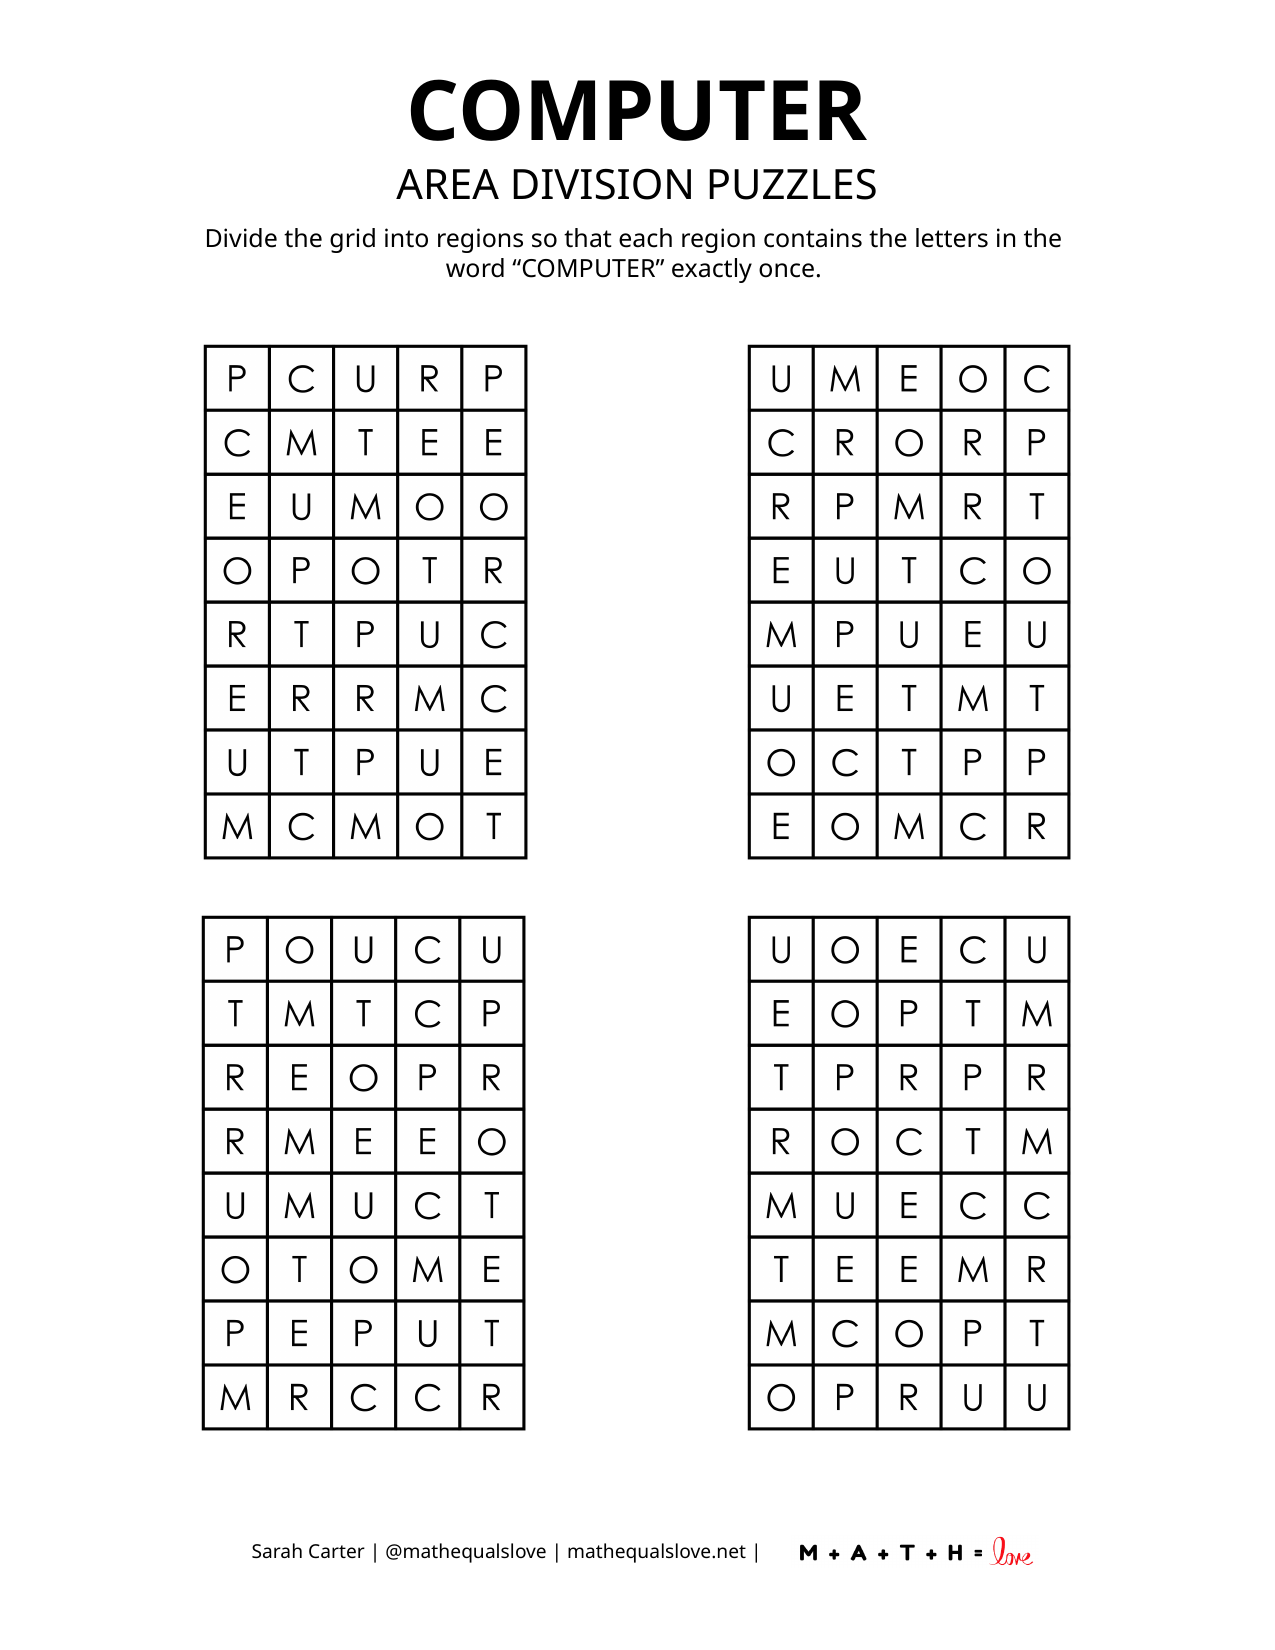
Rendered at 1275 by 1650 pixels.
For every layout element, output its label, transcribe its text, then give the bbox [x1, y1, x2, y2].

text_box Divide the grid into regions so that each region contains the letters in the word “COMPUTER” exactly once. [0, 214, 1275, 290]
text_box Sarah Carter | @mathequalslove | mathequalslove.net | [236, 1532, 1071, 1570]
picture [201, 342, 529, 862]
picture [200, 913, 528, 1433]
picture [790, 1534, 1039, 1569]
text_box COMPUTER AREA DIVISION PUZZLES [77, 50, 1198, 214]
picture [745, 913, 1073, 1433]
picture [745, 342, 1073, 862]
